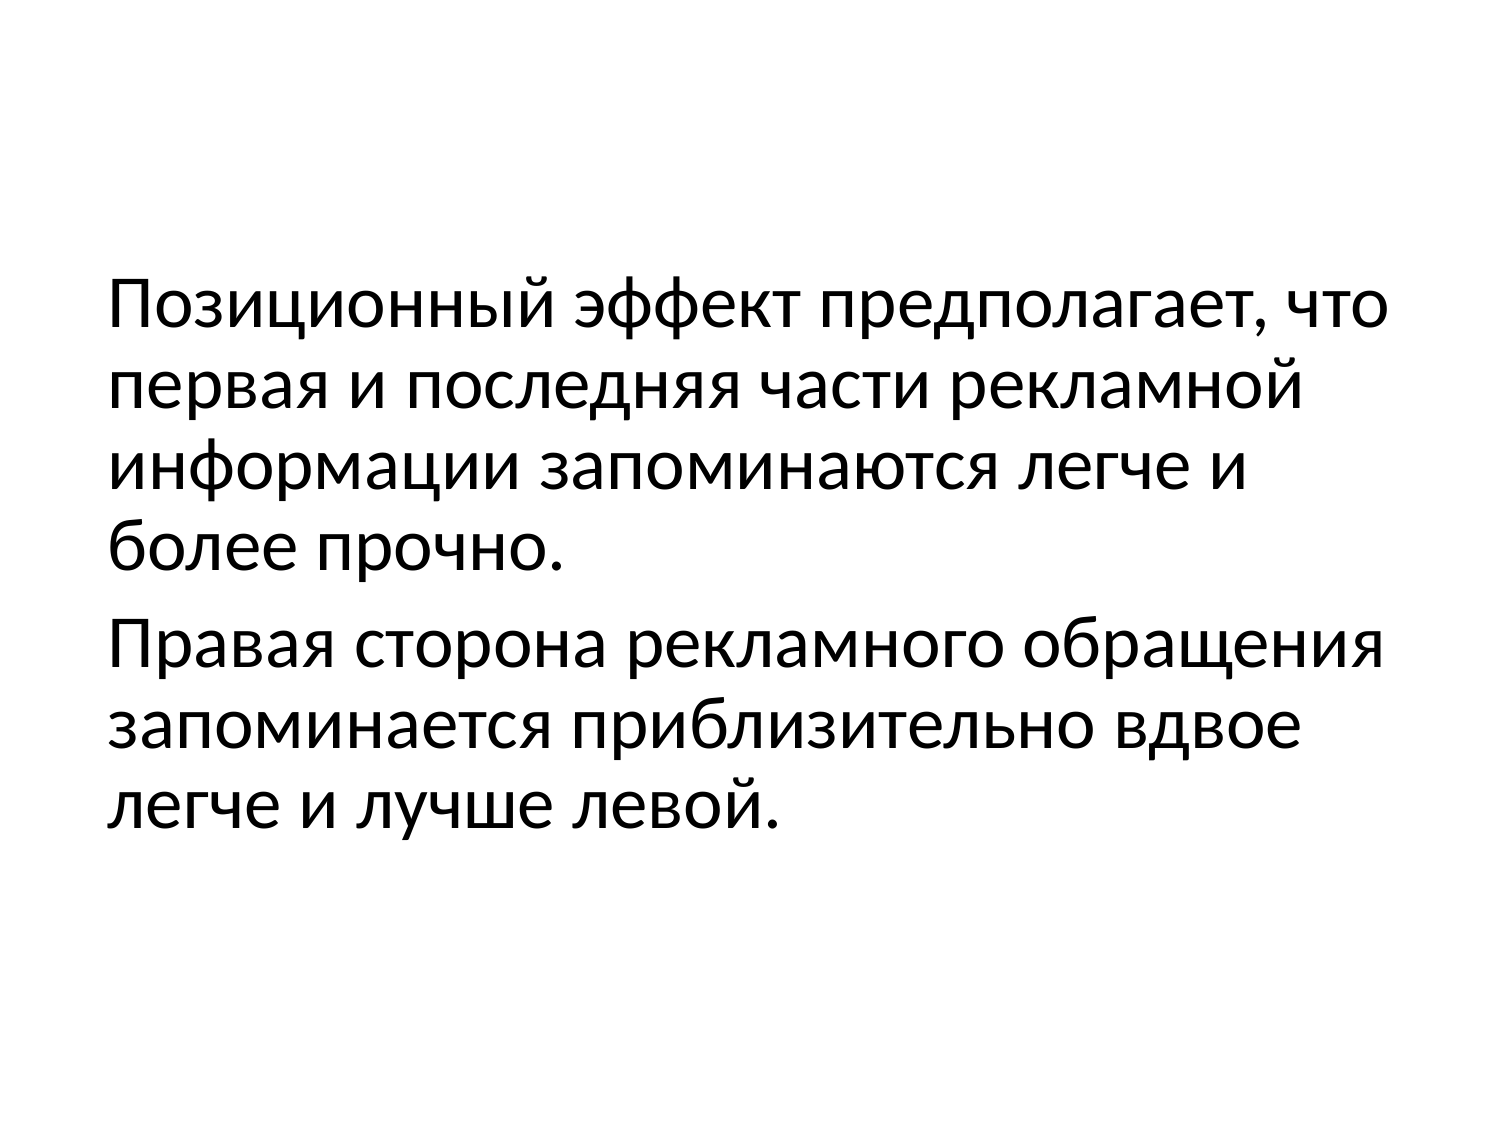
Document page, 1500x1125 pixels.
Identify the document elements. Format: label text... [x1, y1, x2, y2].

list Позиционный эффект предполагает, что первая и последняя части рекламной информации запоминаются легче и более прочно. Правая сторона рекламного обращения запоминается приблизительно вдвое легче и лучше левой. [75, 255, 1425, 1079]
